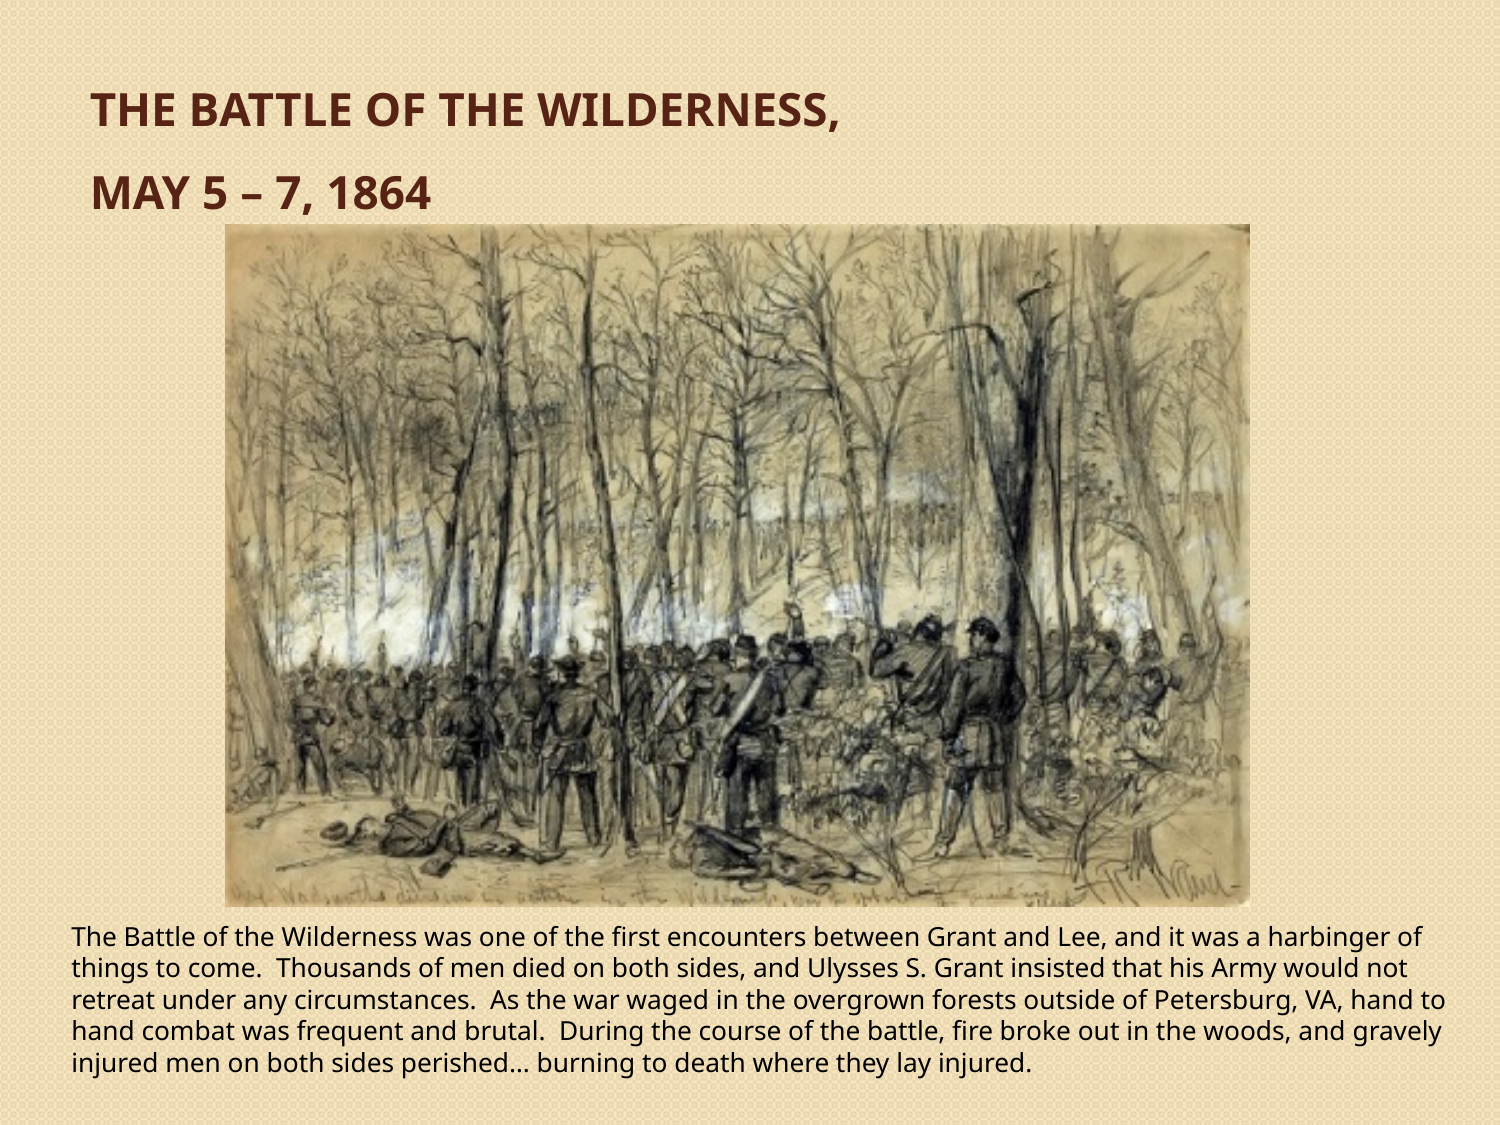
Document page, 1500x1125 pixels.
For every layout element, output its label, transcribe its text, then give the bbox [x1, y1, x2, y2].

list The Battle of the Wilderness was one of the first encounters between Grant and Lee, and it was a harbinger of things to come. Thousands of men died on both sides, and Ulysses S. Grant insisted that his Army would not retreat under any circumstances. As the war waged in the overgrown forests outside of Petersburg, VA, hand to hand combat was frequent and brutal. During the course of the battle, fire broke out in the woods, and gravely injured men on both sides perished… burning to death where they lay injured. [50, 912, 1475, 1088]
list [224, 224, 1251, 907]
title The battle of the wilderness, May 5 – 7, 1864 [75, 35, 925, 227]
